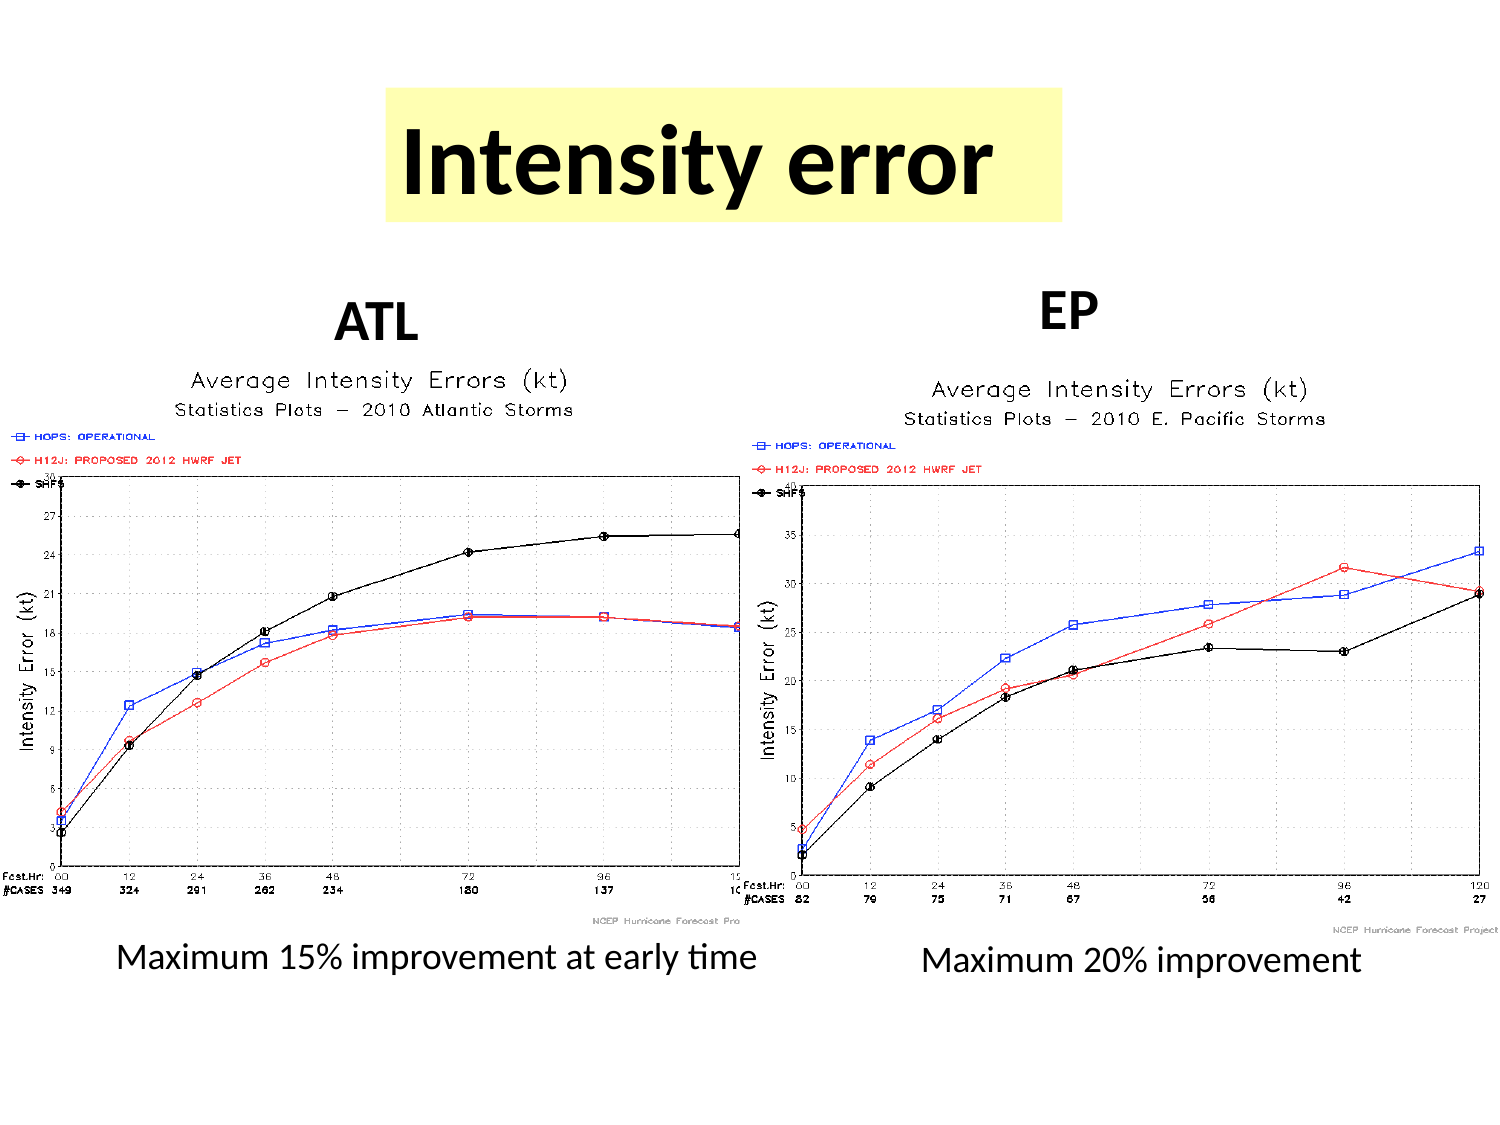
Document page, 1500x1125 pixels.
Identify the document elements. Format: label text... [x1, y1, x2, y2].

picture [0, 355, 1500, 935]
text_box Maximum 15% improvement at early time [101, 933, 802, 985]
text_box Intensity error [385, 87, 1063, 223]
text_box EP [1025, 264, 1150, 350]
text_box Maximum 20% improvement [906, 943, 1394, 988]
text_box ATL [319, 275, 452, 354]
